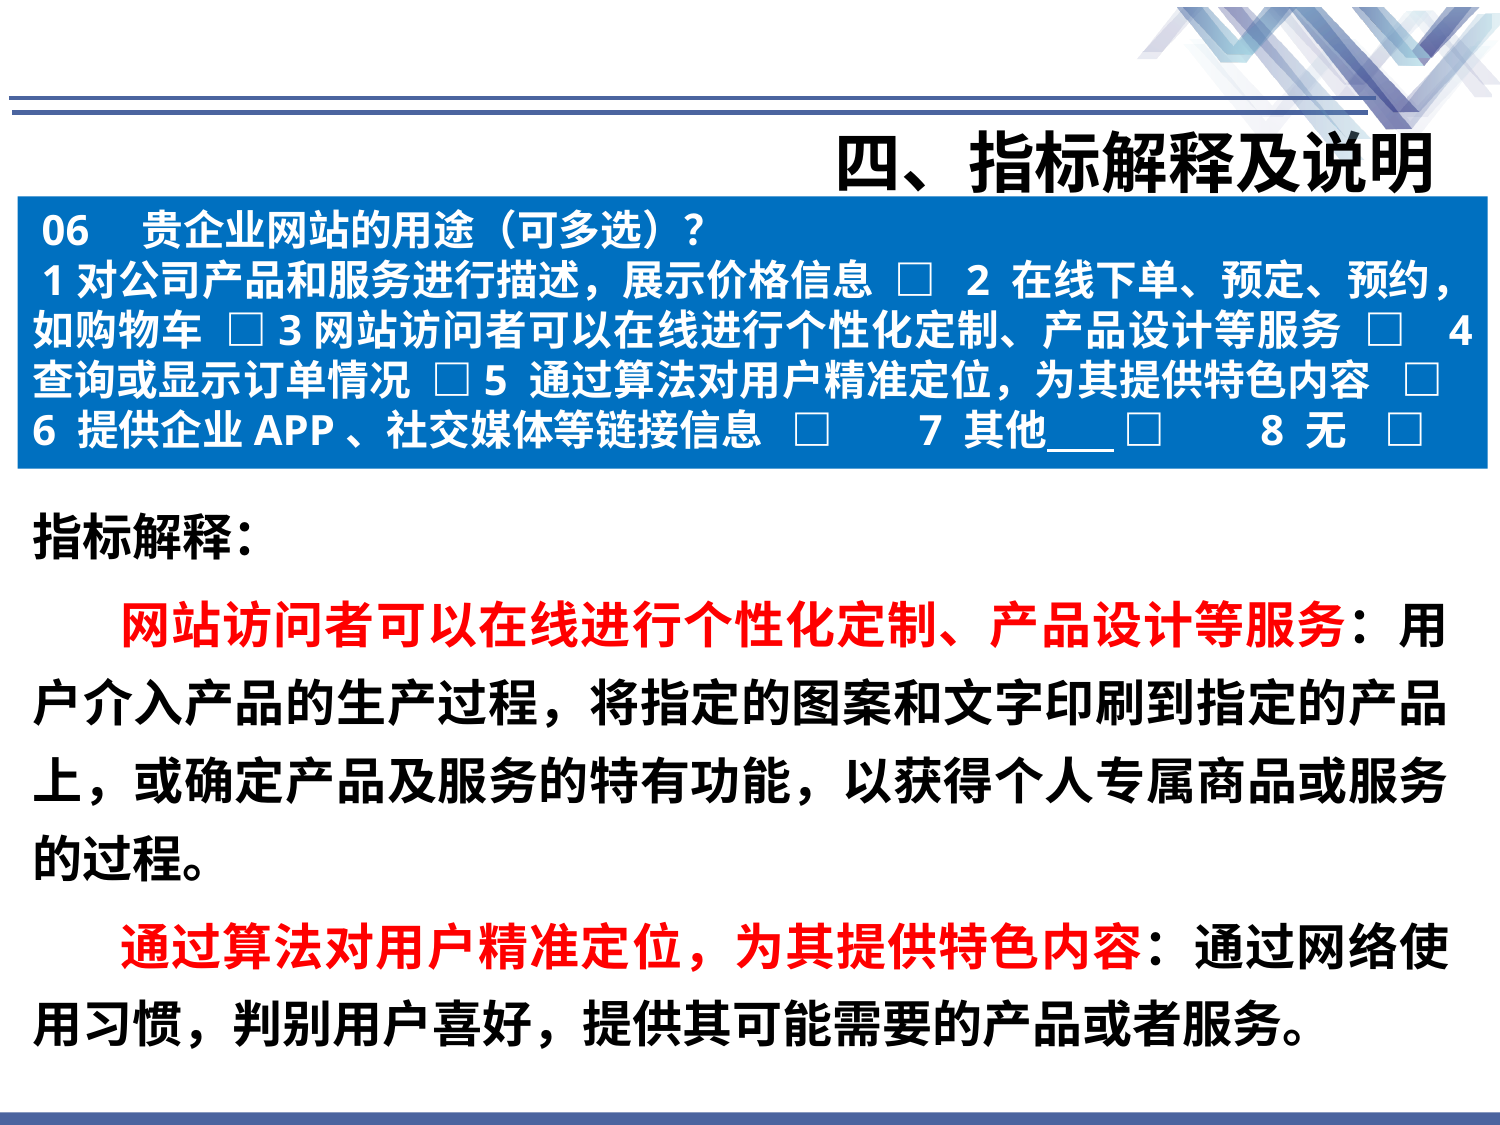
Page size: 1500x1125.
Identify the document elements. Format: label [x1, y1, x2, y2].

text_box [0, 7, 1500, 1125]
